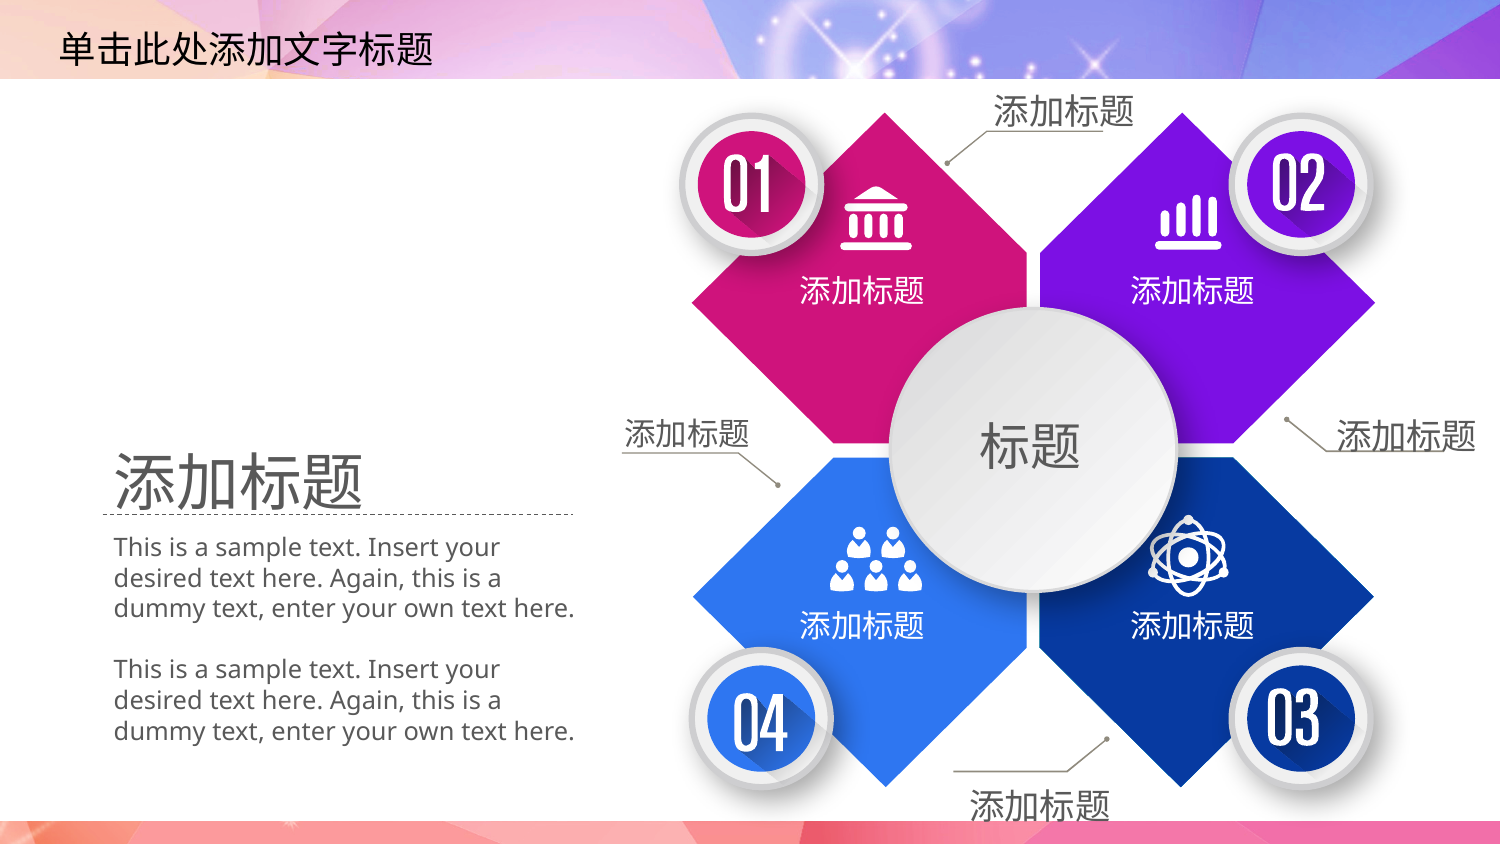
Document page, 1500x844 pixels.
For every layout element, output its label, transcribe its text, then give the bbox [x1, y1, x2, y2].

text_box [692, 457, 1027, 788]
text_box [1231, 115, 1376, 253]
picture [0, 821, 1500, 844]
text_box 添加标题 [102, 436, 609, 524]
text_box [1316, 444, 1324, 451]
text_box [1039, 457, 1374, 788]
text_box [890, 308, 1177, 592]
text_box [691, 649, 839, 788]
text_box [682, 115, 825, 253]
text_box 添加标题 [957, 778, 1122, 833]
text_box 添加标题 [613, 408, 761, 458]
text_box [1040, 112, 1376, 444]
text_box 添加标题 [982, 83, 1147, 138]
text_box This is a sample text. Insert your desired text here. Again, this is a dummy text, enter your own text here. This is a sample text. Insert your desired text here. Again, this is a dummy text, enter your own text here. [102, 525, 606, 751]
text_box 添加标题 [1324, 408, 1489, 463]
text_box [1231, 649, 1371, 788]
picture [0, 0, 1500, 79]
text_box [691, 112, 1027, 444]
